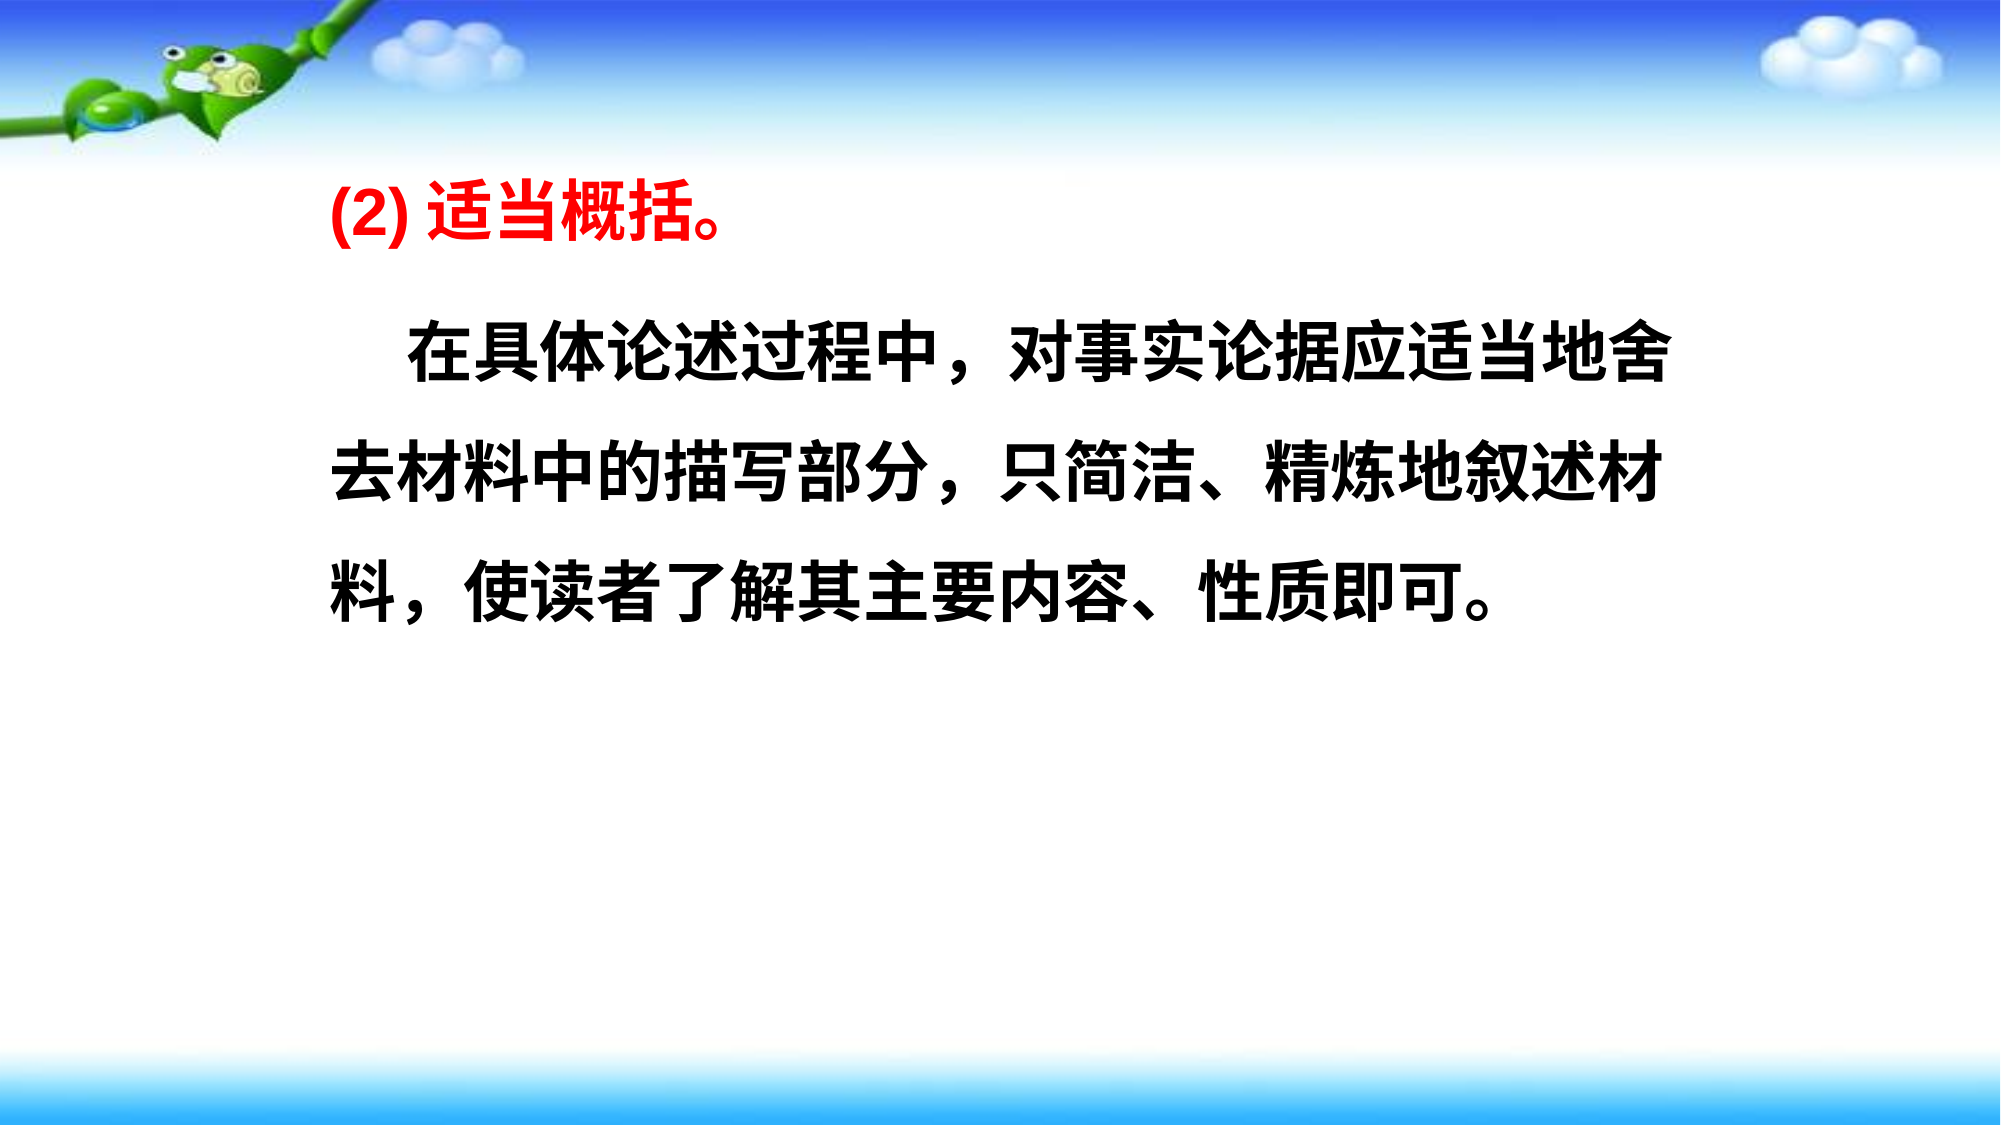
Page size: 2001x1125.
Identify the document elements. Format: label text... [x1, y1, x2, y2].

picture [0, 0, 2001, 1125]
text_box (2)适当概括。 在具体论述过程中，对事实论据应适当地舍去材料中的描写部分，只简洁、精炼地叙述材料，使读者了解其主要内容、性质即可。 [314, 121, 1697, 637]
